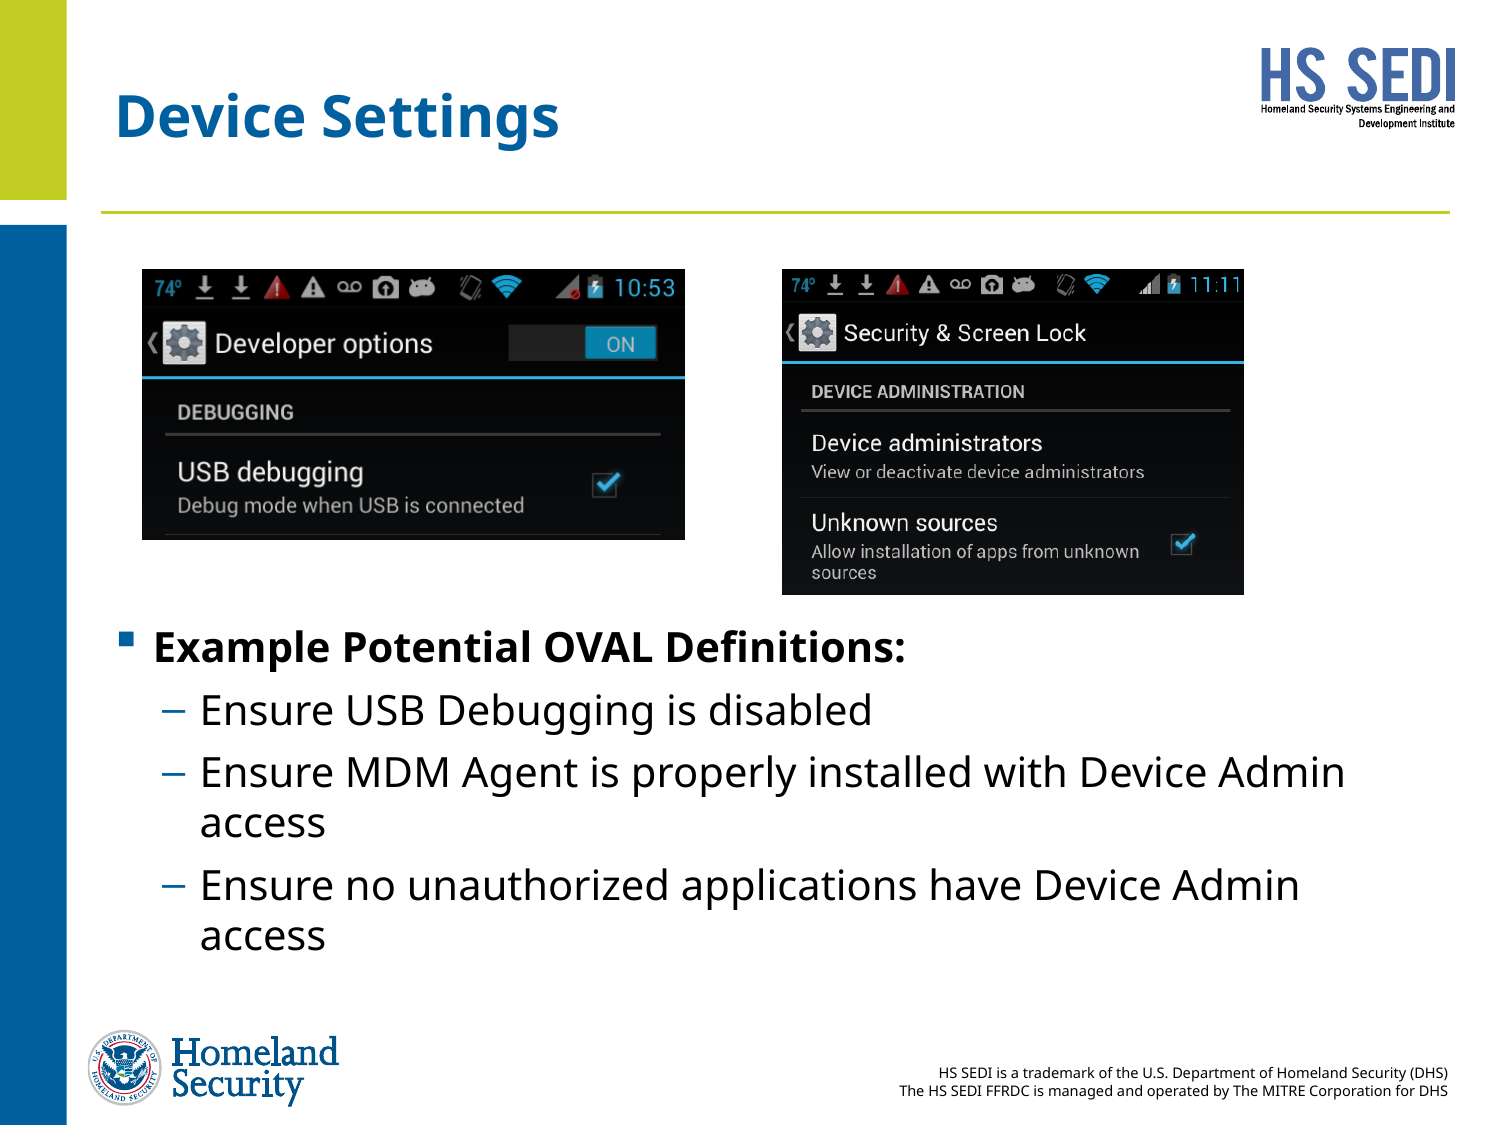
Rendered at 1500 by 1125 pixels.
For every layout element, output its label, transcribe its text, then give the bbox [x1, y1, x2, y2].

list Example Potential OVAL Definitions: Ensure USB Debugging is disabled Ensure MDM Agent is properly installed with Device Admin access Ensure no unauthorized applications have Device Admin access [99, 237, 1450, 1005]
title Device Settings [99, 45, 1248, 188]
picture [781, 269, 1244, 596]
picture [141, 269, 686, 540]
